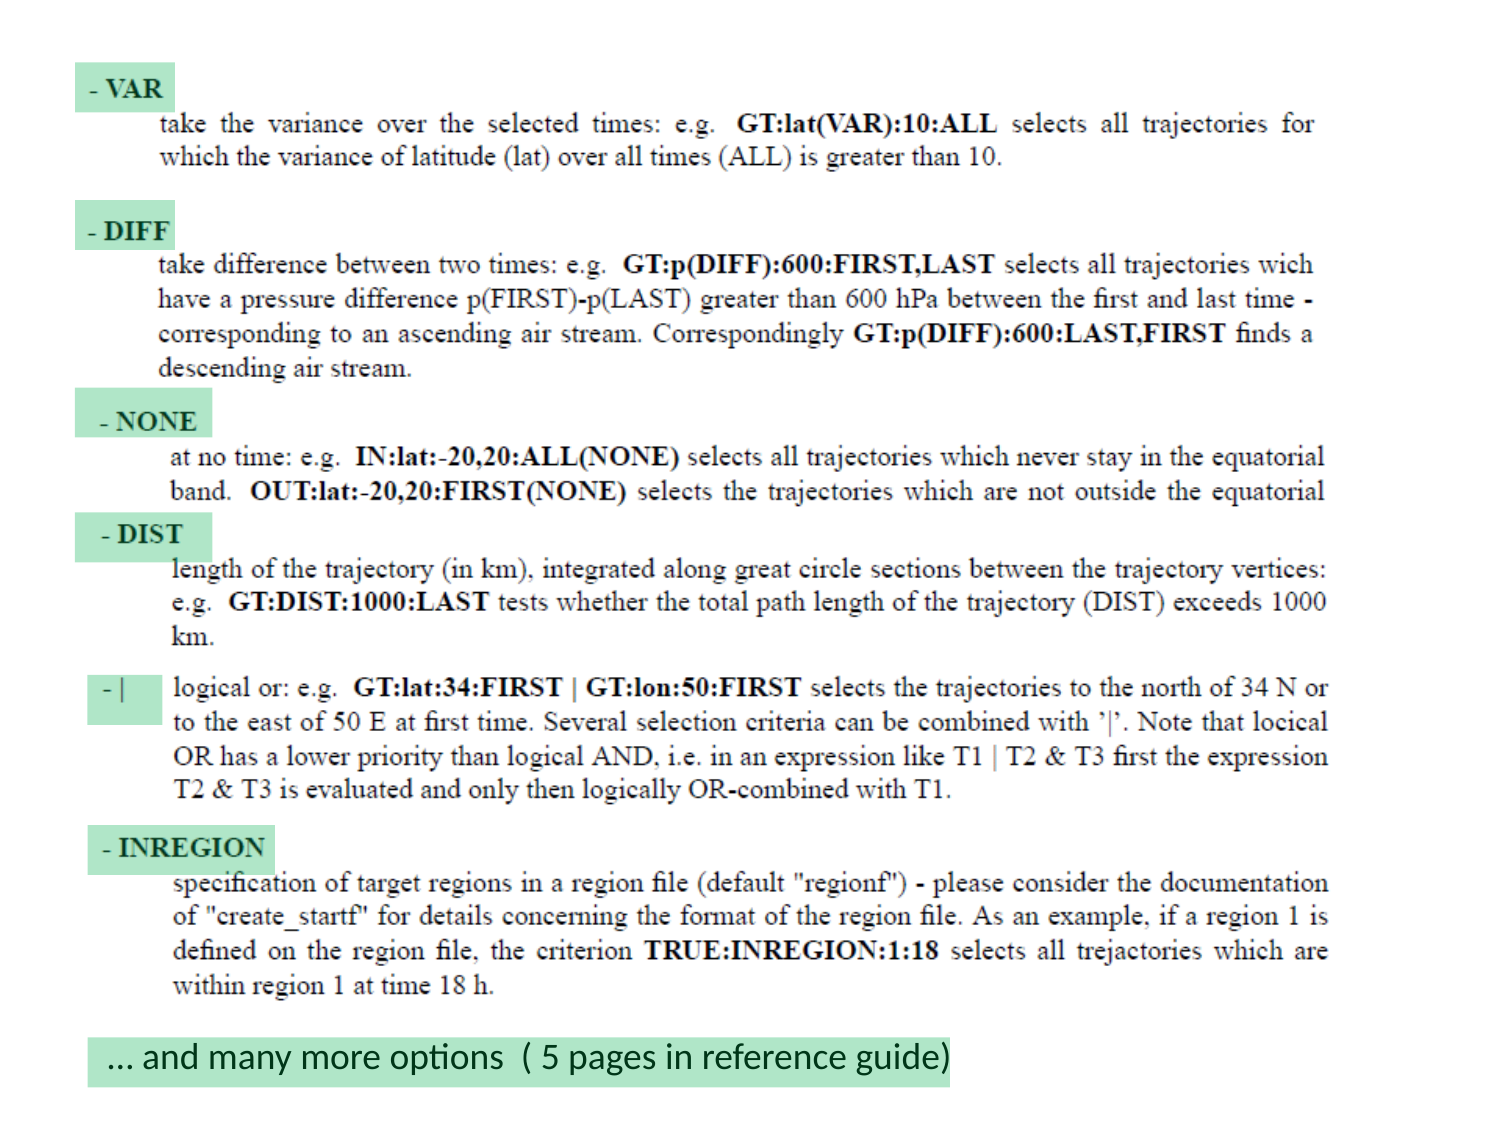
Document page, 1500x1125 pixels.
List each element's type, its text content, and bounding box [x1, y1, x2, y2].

picture [99, 824, 1346, 1007]
picture [74, 62, 1341, 176]
text_box [85, 1035, 952, 1090]
text_box [73, 198, 177, 208]
text_box [73, 395, 82, 440]
text_box [73, 510, 82, 565]
text_box … and many more options ( 5 pages in reference guide) [92, 1024, 968, 1085]
picture [87, 662, 1345, 815]
text_box [85, 823, 97, 877]
picture [74, 209, 1362, 659]
